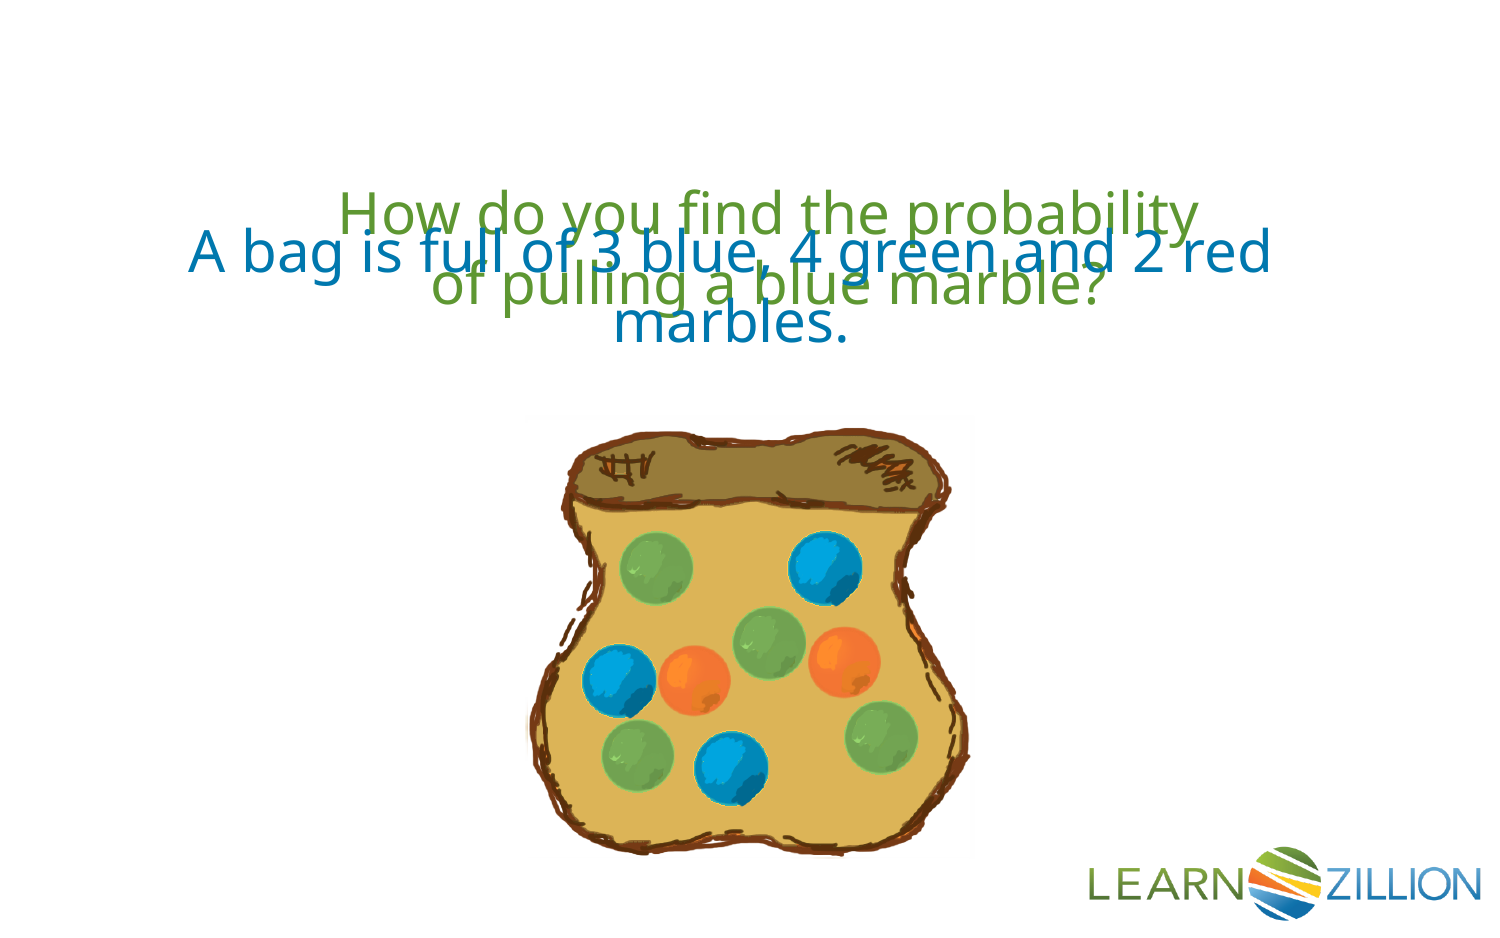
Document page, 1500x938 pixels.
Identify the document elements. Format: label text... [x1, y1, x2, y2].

list How do you find the probability of pulling a blue marble? [318, 168, 1219, 206]
picture [1087, 843, 1482, 923]
list A bag is full of 3 blue, 4 green and 2 red marbles. [131, 206, 1332, 432]
picture [524, 412, 976, 859]
